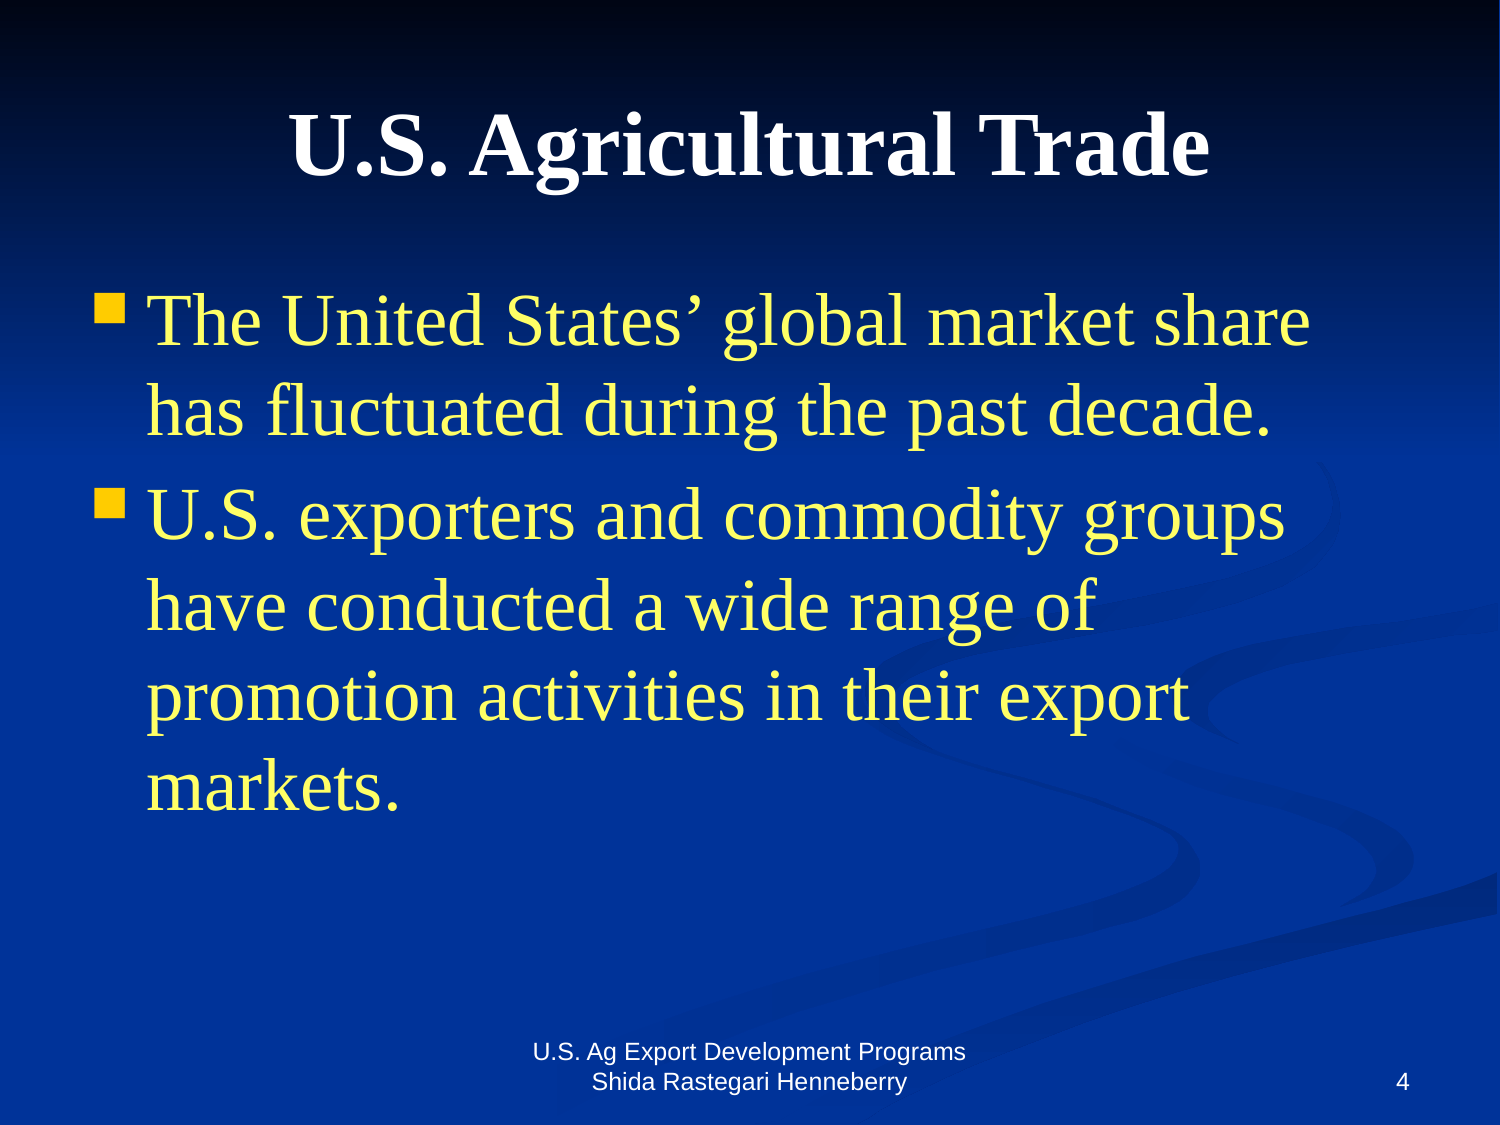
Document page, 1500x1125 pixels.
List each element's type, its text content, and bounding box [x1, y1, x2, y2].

footer U.S. Ag Export Development Programs Shida Rastegari Henneberry [512, 1025, 988, 1104]
slide_number 4 [1074, 1025, 1425, 1104]
title U.S. Agricultural Trade [75, 45, 1425, 233]
list The United States’ global market share has fluctuated during the past decade. U.S. exporters and commodity groups have conducted a wide range of promotion activities in their export markets. [75, 262, 1425, 1005]
